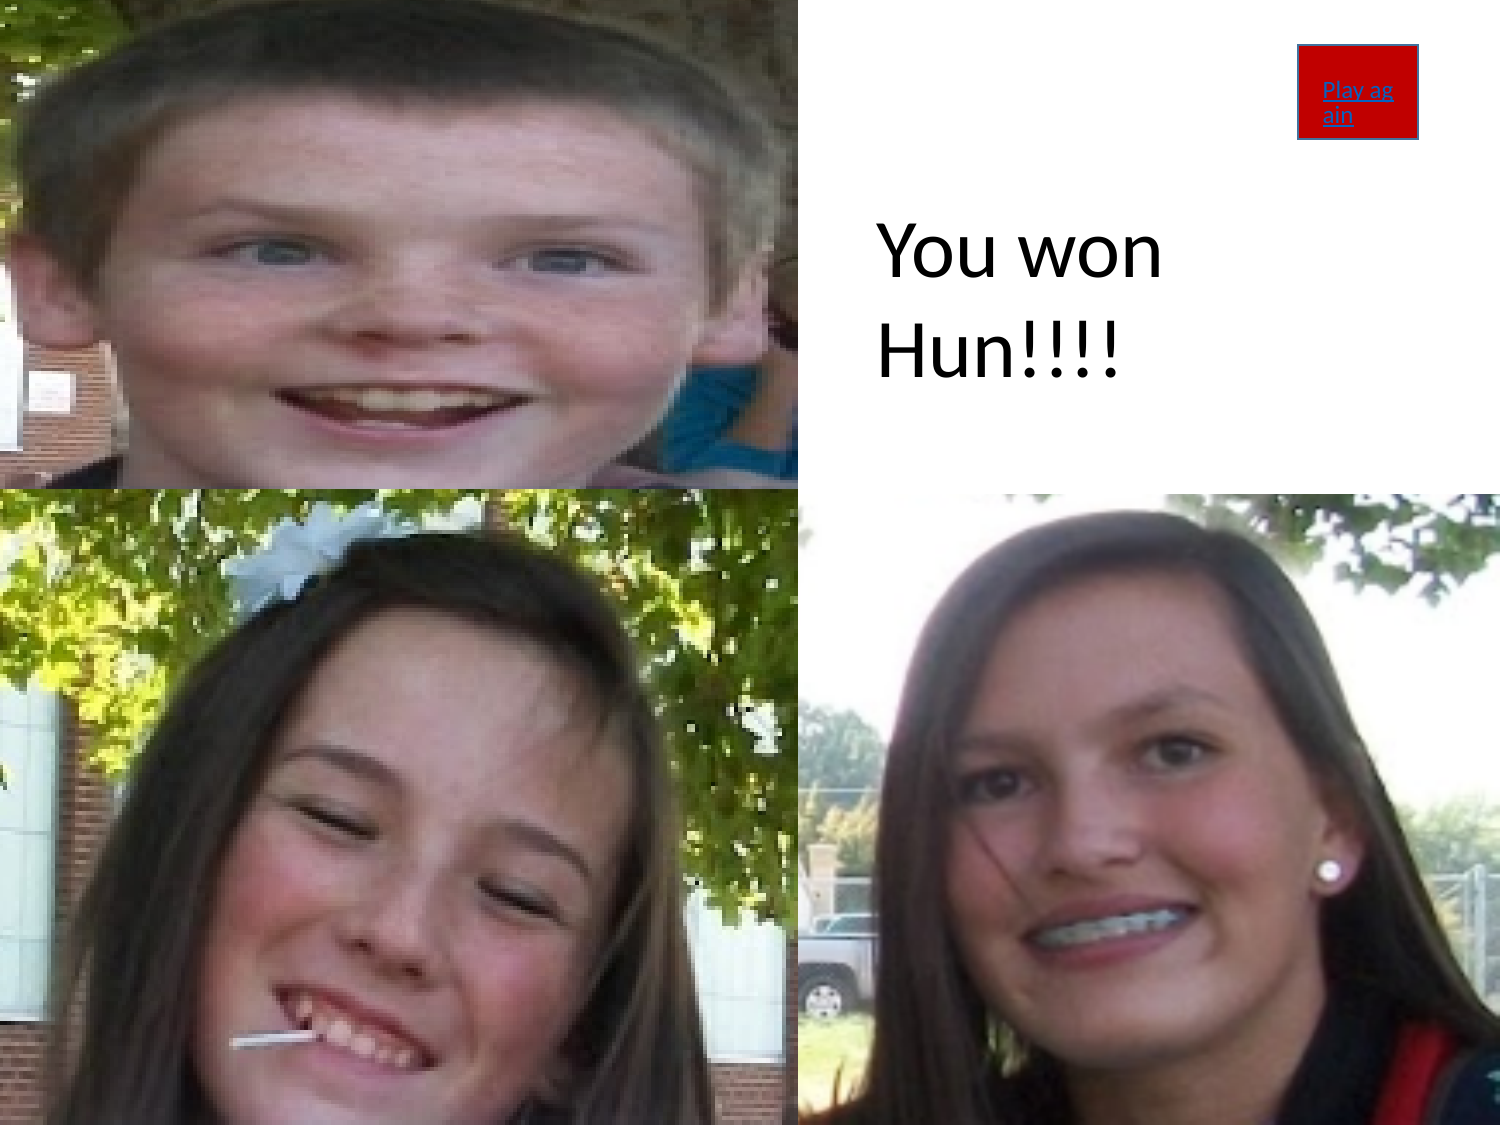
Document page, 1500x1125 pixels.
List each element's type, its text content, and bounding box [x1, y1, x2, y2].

picture [0, 0, 1500, 1125]
text_box [1297, 44, 1419, 140]
text_box You won Hun!!!! [862, 186, 1308, 402]
text_box Play again [1307, 65, 1419, 111]
